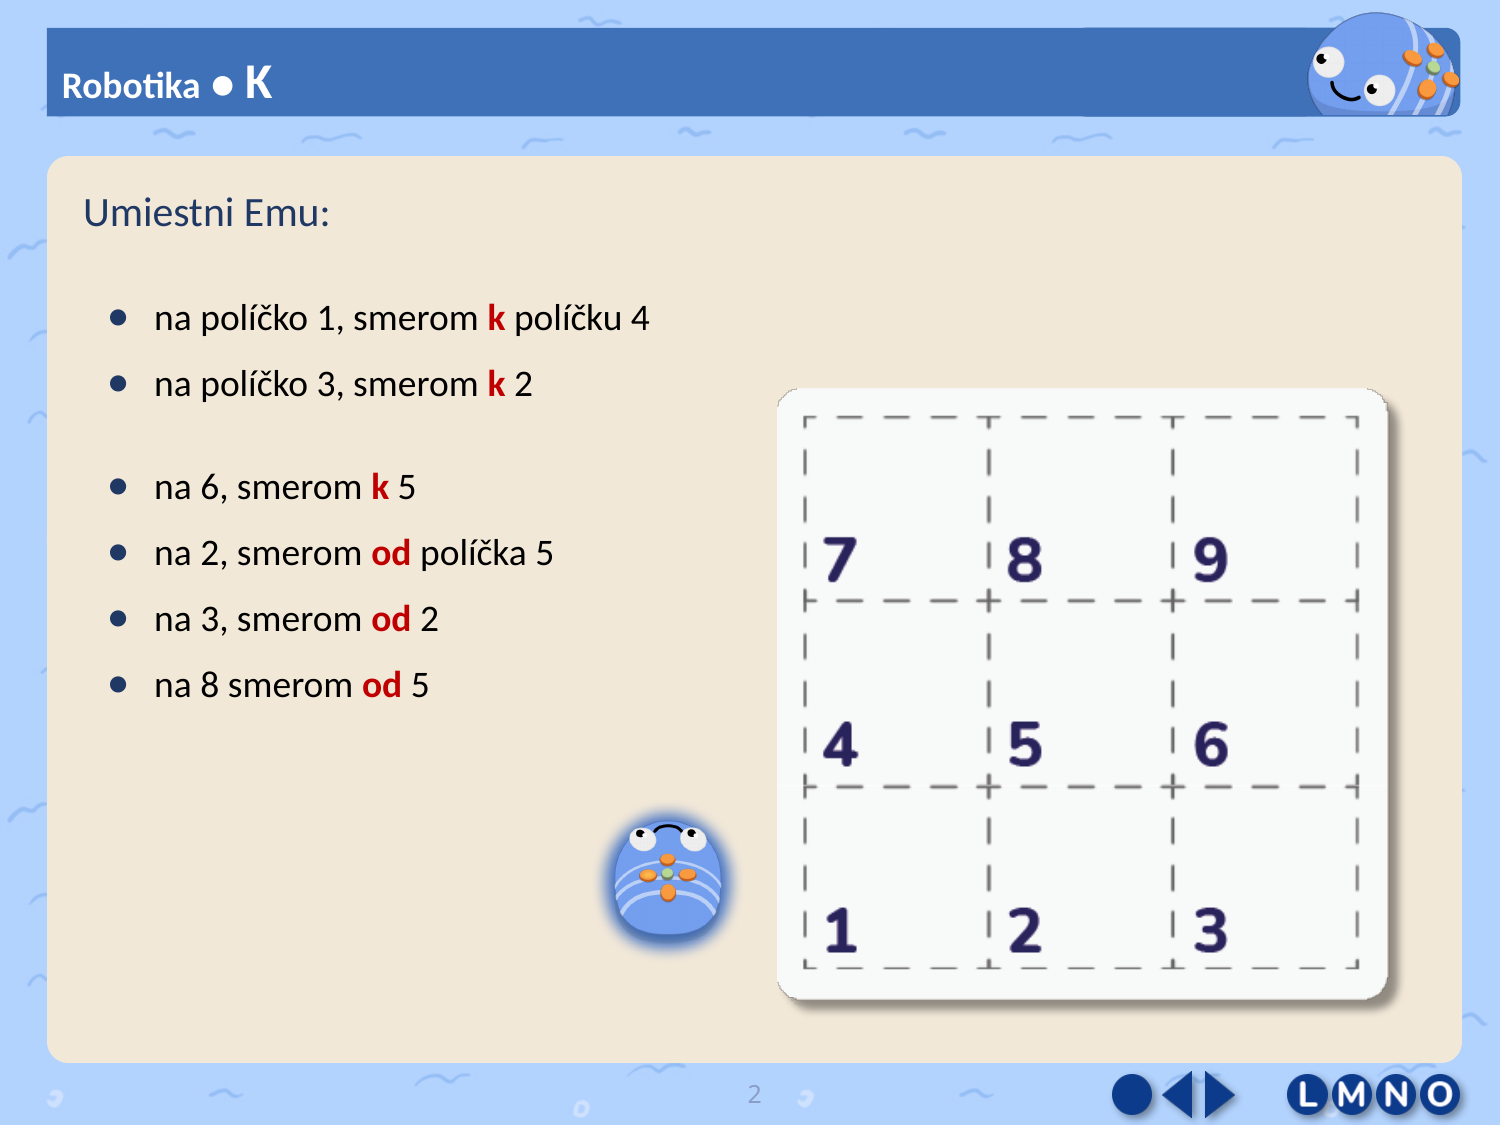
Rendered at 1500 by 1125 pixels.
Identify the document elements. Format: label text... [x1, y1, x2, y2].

picture [0, 0, 1500, 1125]
title Robotika ● K [46, 27, 1307, 117]
slide_number 2 [718, 1065, 792, 1125]
list Umiestni Emu: na políčko 1, smerom k políčku 4 na políčko 3, smerom k 2 na 6, smerom k 5 na 2, smerom od políčka 5 na 3, smerom od 2 na 8 smerom od 5 [47, 156, 1462, 1063]
